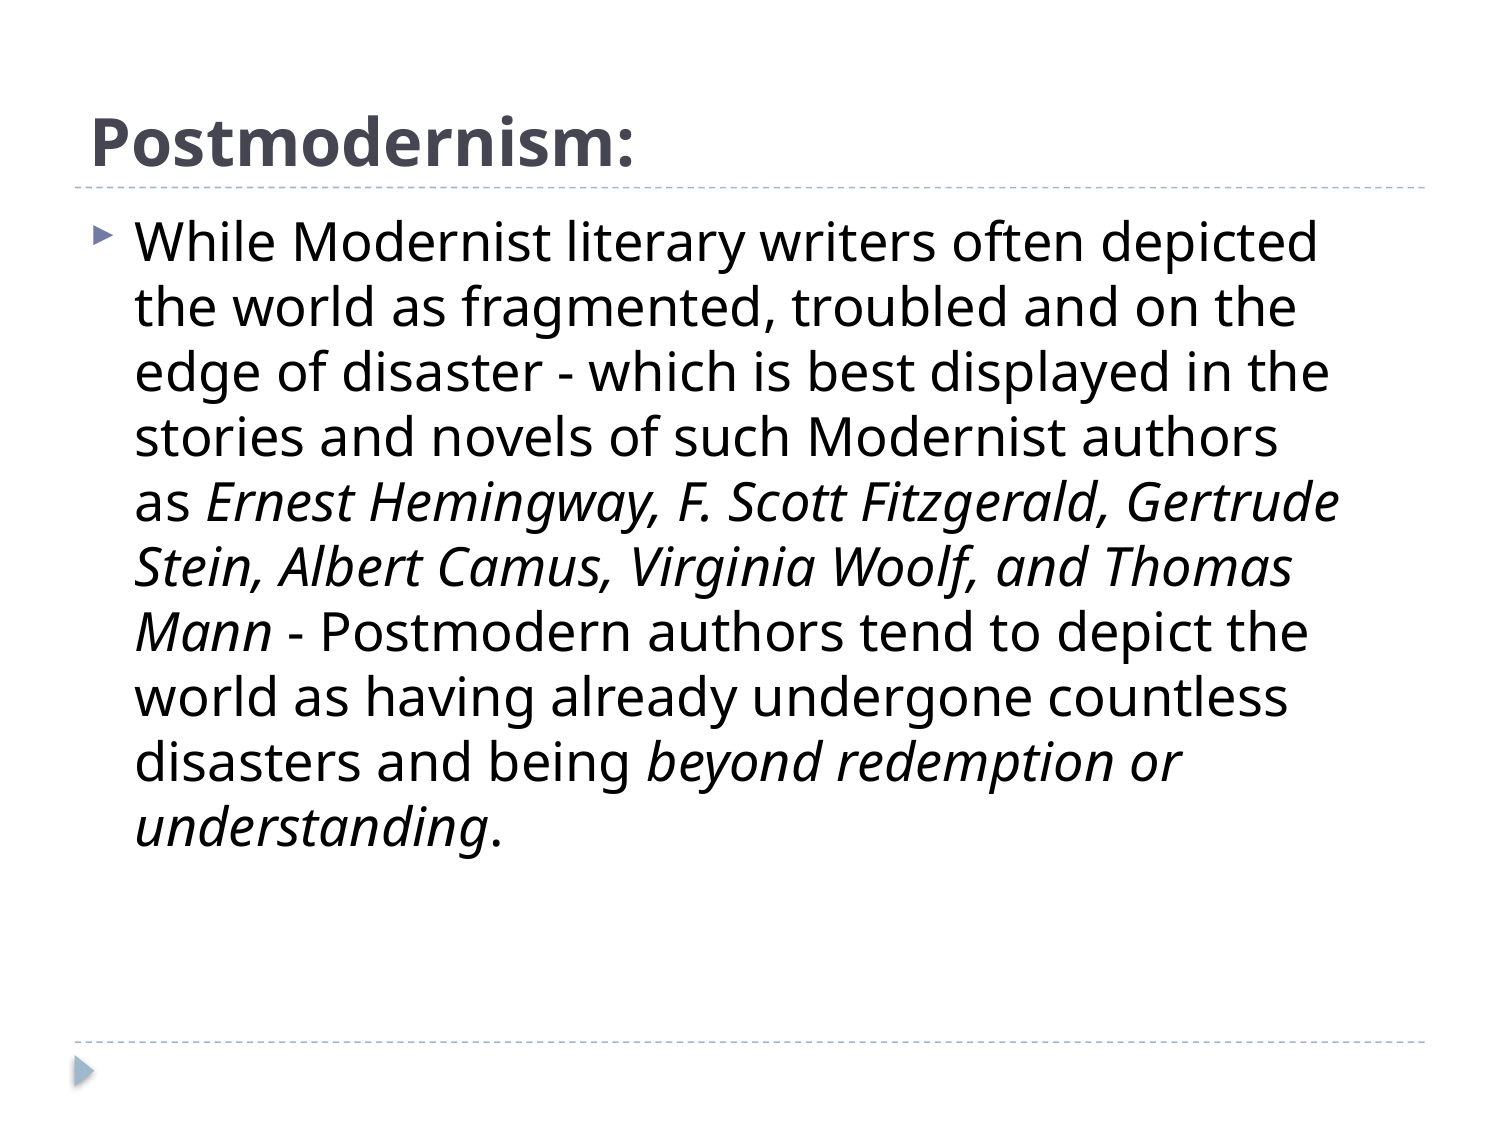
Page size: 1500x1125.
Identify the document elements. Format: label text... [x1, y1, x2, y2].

list While Modernist literary writers often depicted the world as fragmented, troubled and on the edge of disaster - which is best displayed in the stories and novels of such Modernist authors as Ernest Hemingway, F. Scott Fitzgerald, Gertrude Stein, Albert Camus, Virginia Woolf, and Thomas Mann - Postmodern authors tend to depict the world as having already undergone countless disasters and being beyond redemption or understanding. [75, 200, 1425, 1010]
title Postmodernism: [75, 24, 1425, 188]
